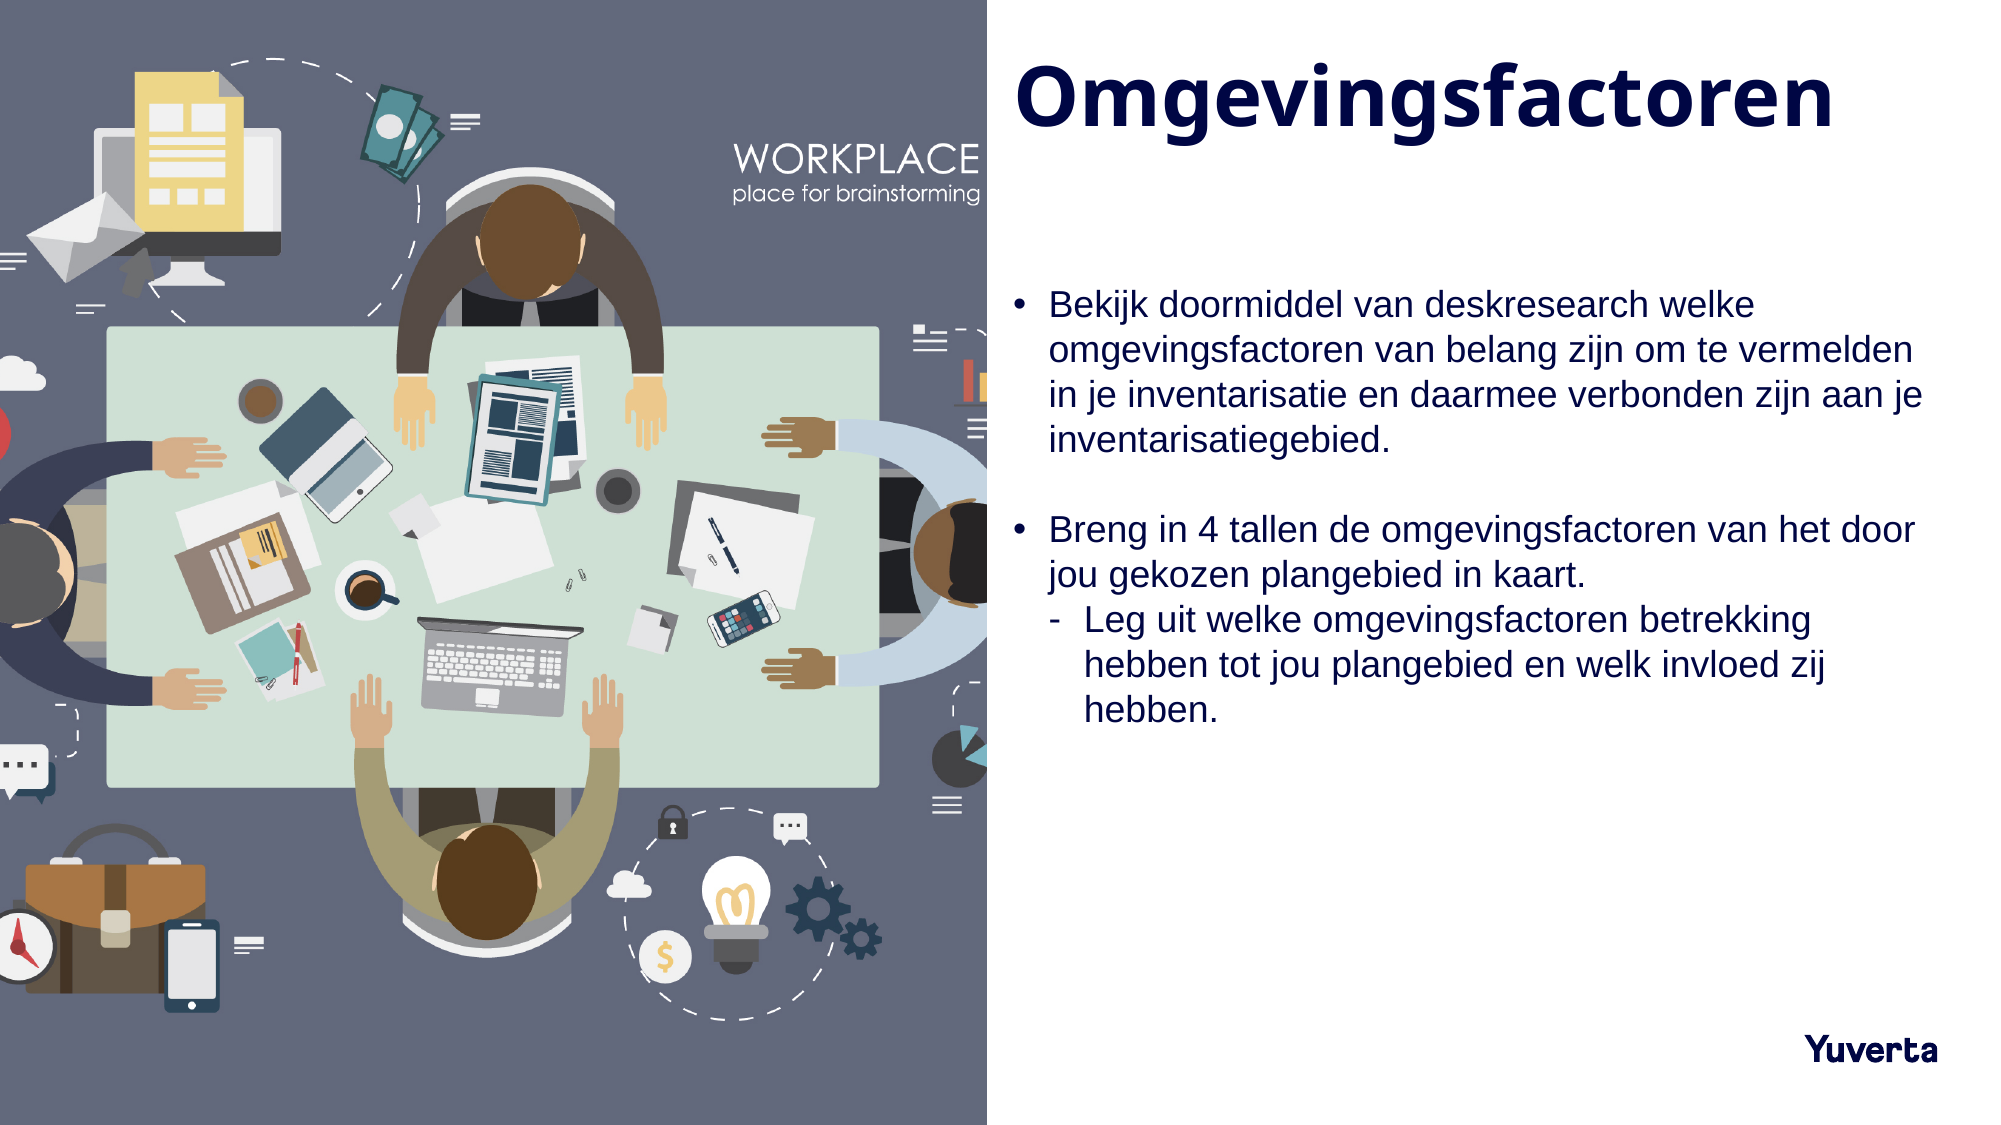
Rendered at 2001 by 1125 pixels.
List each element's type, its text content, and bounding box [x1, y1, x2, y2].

picture [0, 0, 987, 1125]
list Bekijk doormiddel van deskresearch welke omgevingsfactoren van belang zijn om te vermelden in je inventarisatie en daarmee verbonden zijn aan je inventarisatiegebied. Breng in 4 tallen de omgevingsfactoren van het door jou gekozen plangebied in kaart. Leg uit welke omgevingsfactoren betrekking hebben tot jou plangebied en welk invloed zij hebben. [1013, 280, 1940, 1006]
title Omgevingsfactoren [1013, 48, 1938, 239]
